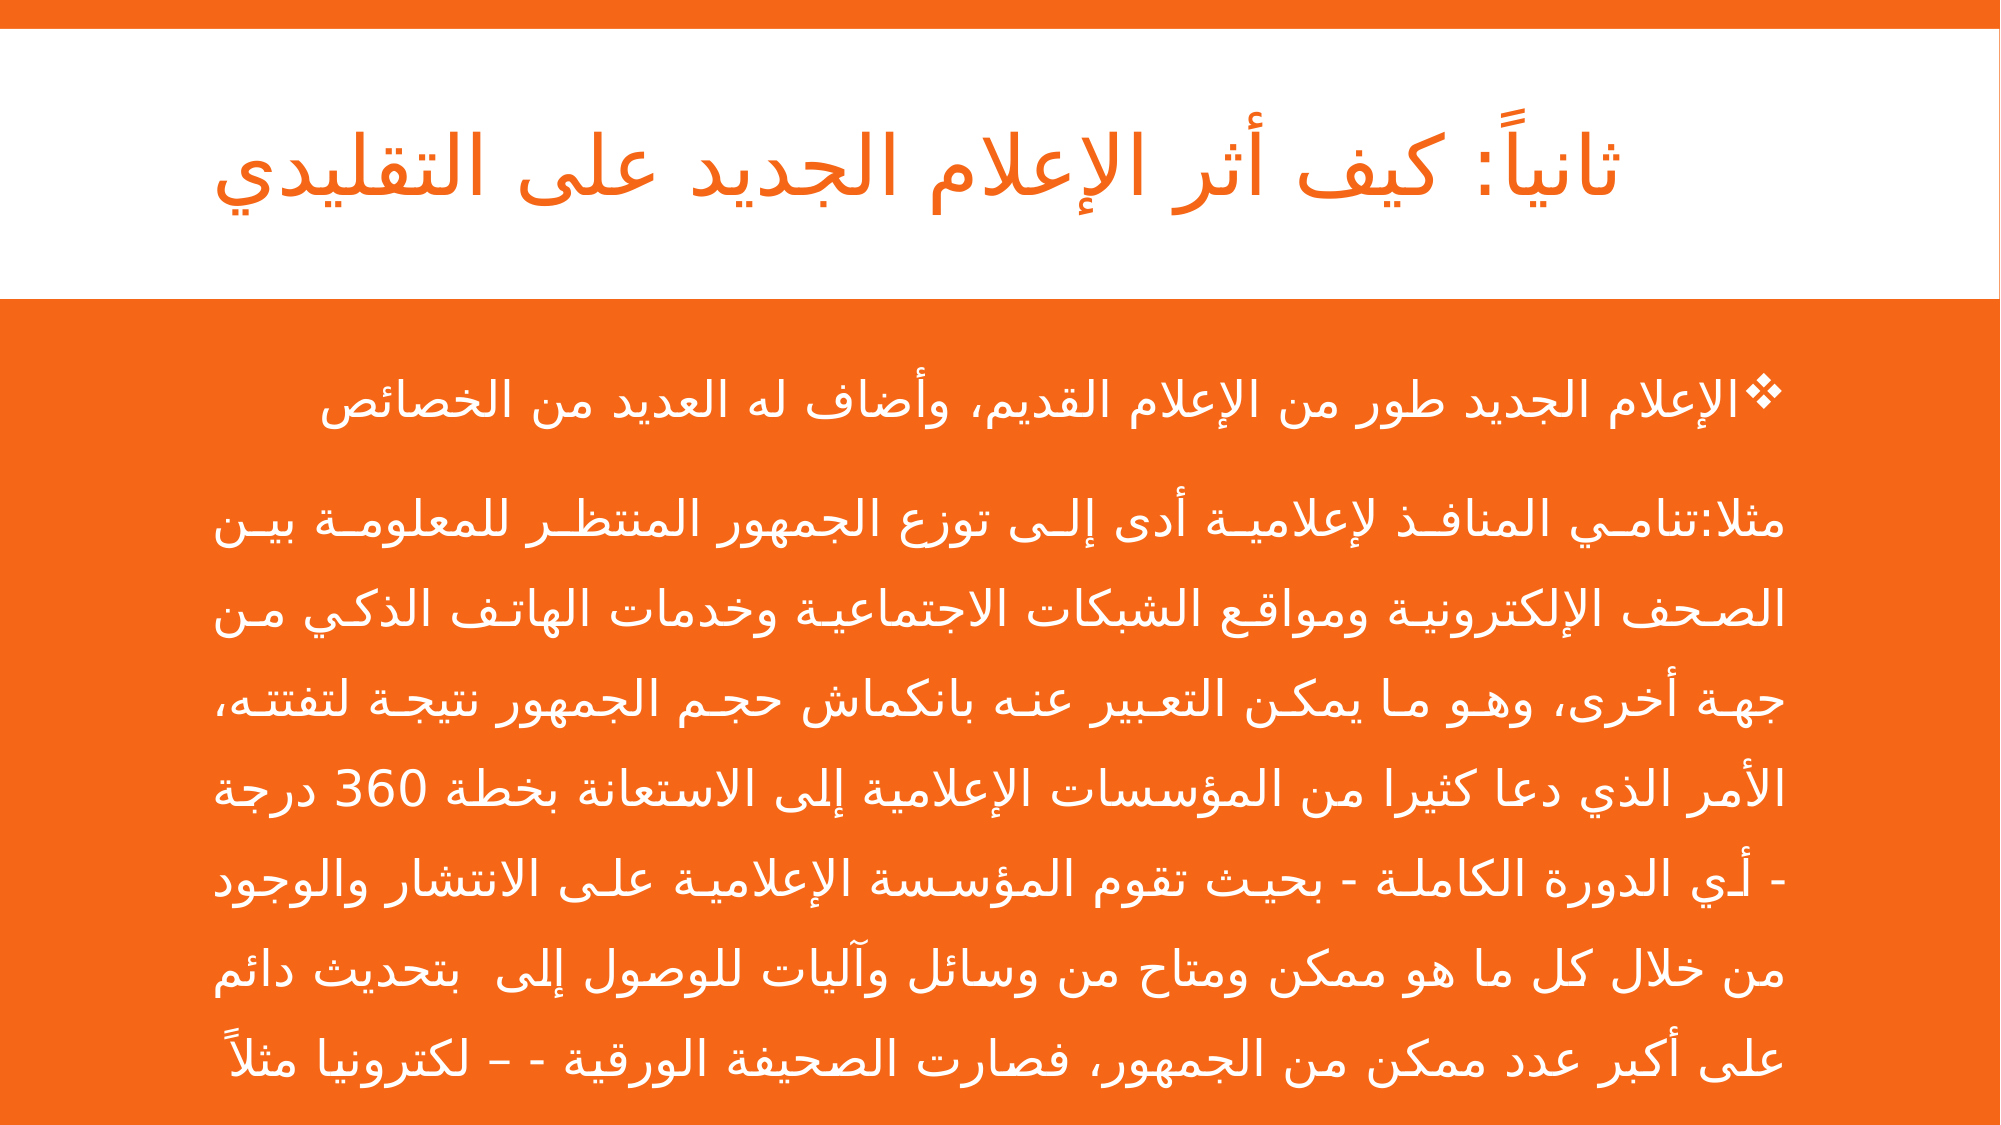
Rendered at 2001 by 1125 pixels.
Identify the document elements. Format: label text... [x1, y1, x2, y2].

list الإعلام الجديد طور من الإعلام القديم، وأضاف له العديد من الخصائص مثلا:تنامي المنافذ لإعلامية أدى إلى توزع الجمهور المنتظر للمعلومة بين الصحف الإلكترونية ومواقع الشبكات الاجتماعية وخدمات الهاتف الذكي من جهة أخرى، وهو ما يمكن التعبير عنه بانكماش حجم الجمهور نتيجة لتفتته، الأمر الذي دعا كثيرا من المؤسسات الإعلامية إلى الاستعانة بخطة 360 درجة - أي الدورة الكاملة - بحيث تقوم المؤسسة الإعلامية على الانتشار والوجود من خلال كل ما هو ممكن ومتاح من وسائل وآليات للوصول إلى بتحديث دائم على أكبر عدد ممكن من الجمهور، فصارت الصحيفة الورقية - – لكترونيا مثلاً و توجد ورقياعلى مدار الساعة وتتصل بقرائها ومتابعيها عبر الشبكات الاجتماعية وتسعى للاستفادة من الوسائط المتعددة، عن طريق رسائل الجوال وما إلى ذلك، ومن خلال عرض كثير من التفاصيل بالصورة والفيديو وتوجد أيضا وهي إحدى الخطط الناجحة والجادة من الوسائل التقليدية للوصول إلى الجيل [197, 329, 1803, 1020]
title ثانياً: كيف أثر الإعلام الجديد على التقليدي [197, 46, 1803, 295]
